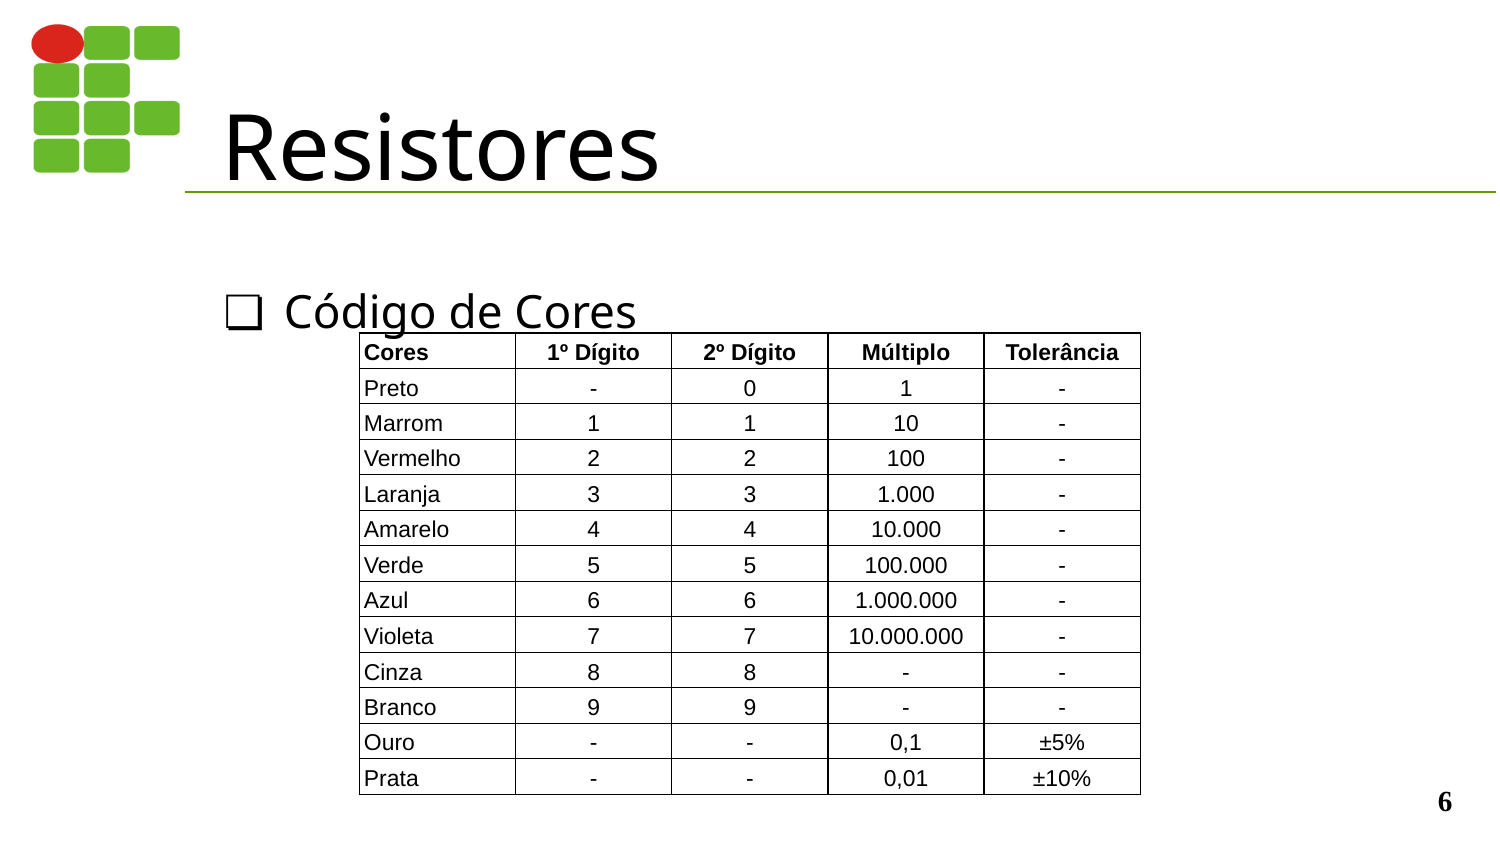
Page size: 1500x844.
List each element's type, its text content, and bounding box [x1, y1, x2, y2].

table_cell - [985, 653, 1140, 687]
table_cell 7 [672, 617, 827, 652]
table_cell Prata [360, 759, 515, 794]
table_cell 2 [672, 440, 827, 474]
table_cell 4 [516, 511, 671, 545]
table_cell Ouro [360, 724, 515, 758]
table_cell - [985, 475, 1140, 510]
table_cell - [985, 369, 1140, 403]
table_cell ±10% [985, 759, 1140, 794]
table_cell 10.000 [829, 511, 983, 545]
table_header 1º Dígito [516, 340, 671, 368]
table_cell 6 [672, 582, 827, 616]
table_header 2º Dígito [672, 340, 827, 368]
table_cell Laranja [360, 475, 515, 510]
table_cell - [829, 688, 983, 723]
table_cell - [516, 724, 671, 758]
table_cell - [985, 404, 1140, 439]
table_cell ±5% [985, 724, 1140, 758]
table_cell Amarelo [360, 511, 515, 545]
table_cell Preto [360, 369, 515, 403]
table_cell 0,01 [829, 759, 983, 794]
table_cell 3 [672, 475, 827, 510]
table_cell Vermelho [360, 440, 515, 474]
table_cell 6 [516, 582, 671, 616]
table_cell 4 [672, 511, 827, 545]
table_cell 1.000 [829, 475, 983, 510]
text_box ‹#› [1155, 768, 1468, 825]
table_cell 9 [672, 688, 827, 723]
table_cell - [829, 653, 983, 687]
table_cell 10.000.000 [829, 617, 983, 652]
table_cell Cinza [360, 653, 515, 687]
table_cell 7 [516, 617, 671, 652]
table_cell 8 [672, 653, 827, 687]
table_cell - [672, 724, 827, 758]
table_cell - [985, 546, 1140, 581]
table_cell Verde [360, 546, 515, 581]
table_header Tolerância [985, 340, 1140, 368]
table_cell Violeta [360, 617, 515, 652]
picture [29, 23, 182, 174]
table_cell - [985, 617, 1140, 652]
table_cell 2 [516, 440, 671, 474]
table_cell 3 [516, 475, 671, 510]
table_cell - [516, 369, 671, 403]
table_cell 1 [516, 404, 671, 439]
list Código de Cores [193, 248, 1469, 340]
table_cell 0 [672, 369, 827, 403]
table_cell 100.000 [829, 546, 983, 581]
table_cell - [985, 511, 1140, 545]
table_cell - [516, 759, 671, 794]
table_cell 5 [672, 546, 827, 581]
table_cell - [985, 688, 1140, 723]
table_cell 9 [516, 688, 671, 723]
table_cell 10 [829, 404, 983, 439]
table_header Cores [360, 340, 515, 368]
table_cell 1.000.000 [829, 582, 983, 616]
table_cell Branco [360, 688, 515, 723]
table_cell 100 [829, 440, 983, 474]
table_cell 1 [829, 369, 983, 403]
table_cell 1 [672, 404, 827, 439]
table_cell Azul [360, 582, 515, 616]
table_cell - [985, 440, 1140, 474]
title Resistores [206, 26, 1468, 207]
table_cell 8 [516, 653, 671, 687]
table_cell - [672, 759, 827, 794]
table_cell 5 [516, 546, 671, 581]
table_cell Marrom [360, 404, 515, 439]
table_header Múltiplo [829, 340, 983, 368]
table_cell 0,1 [829, 724, 983, 758]
table_cell - [985, 582, 1140, 616]
